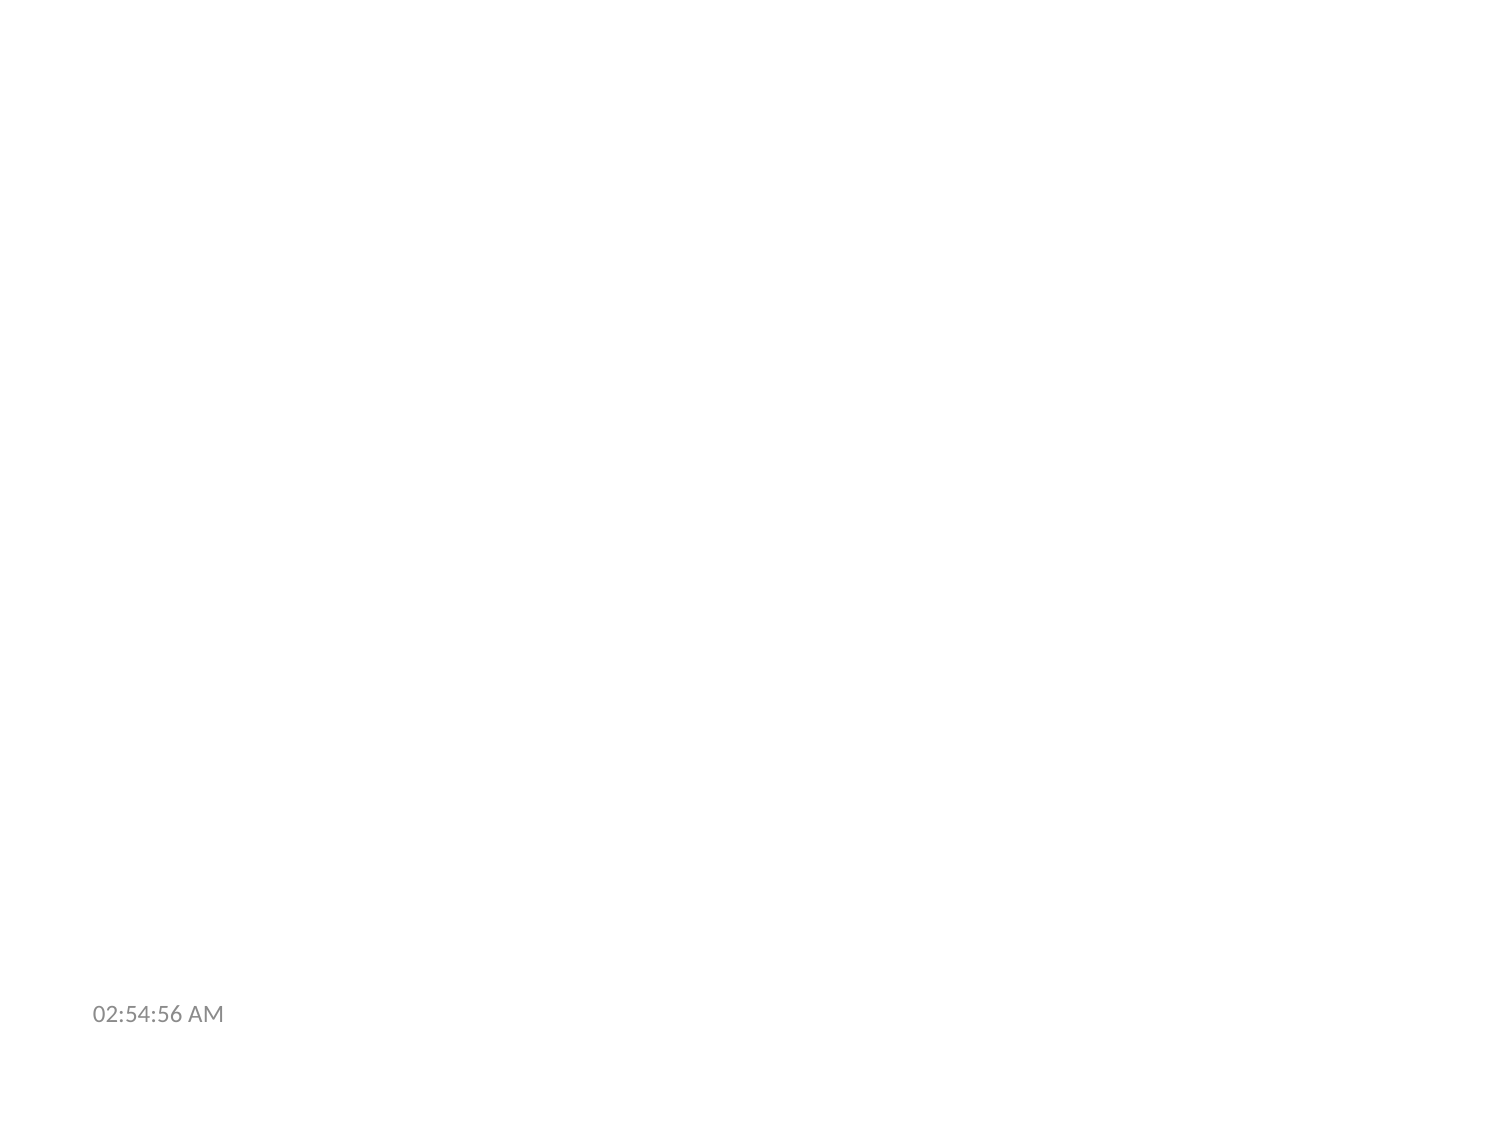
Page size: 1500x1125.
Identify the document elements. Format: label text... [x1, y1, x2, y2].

text_box 3:35:09 PM [77, 982, 428, 1043]
